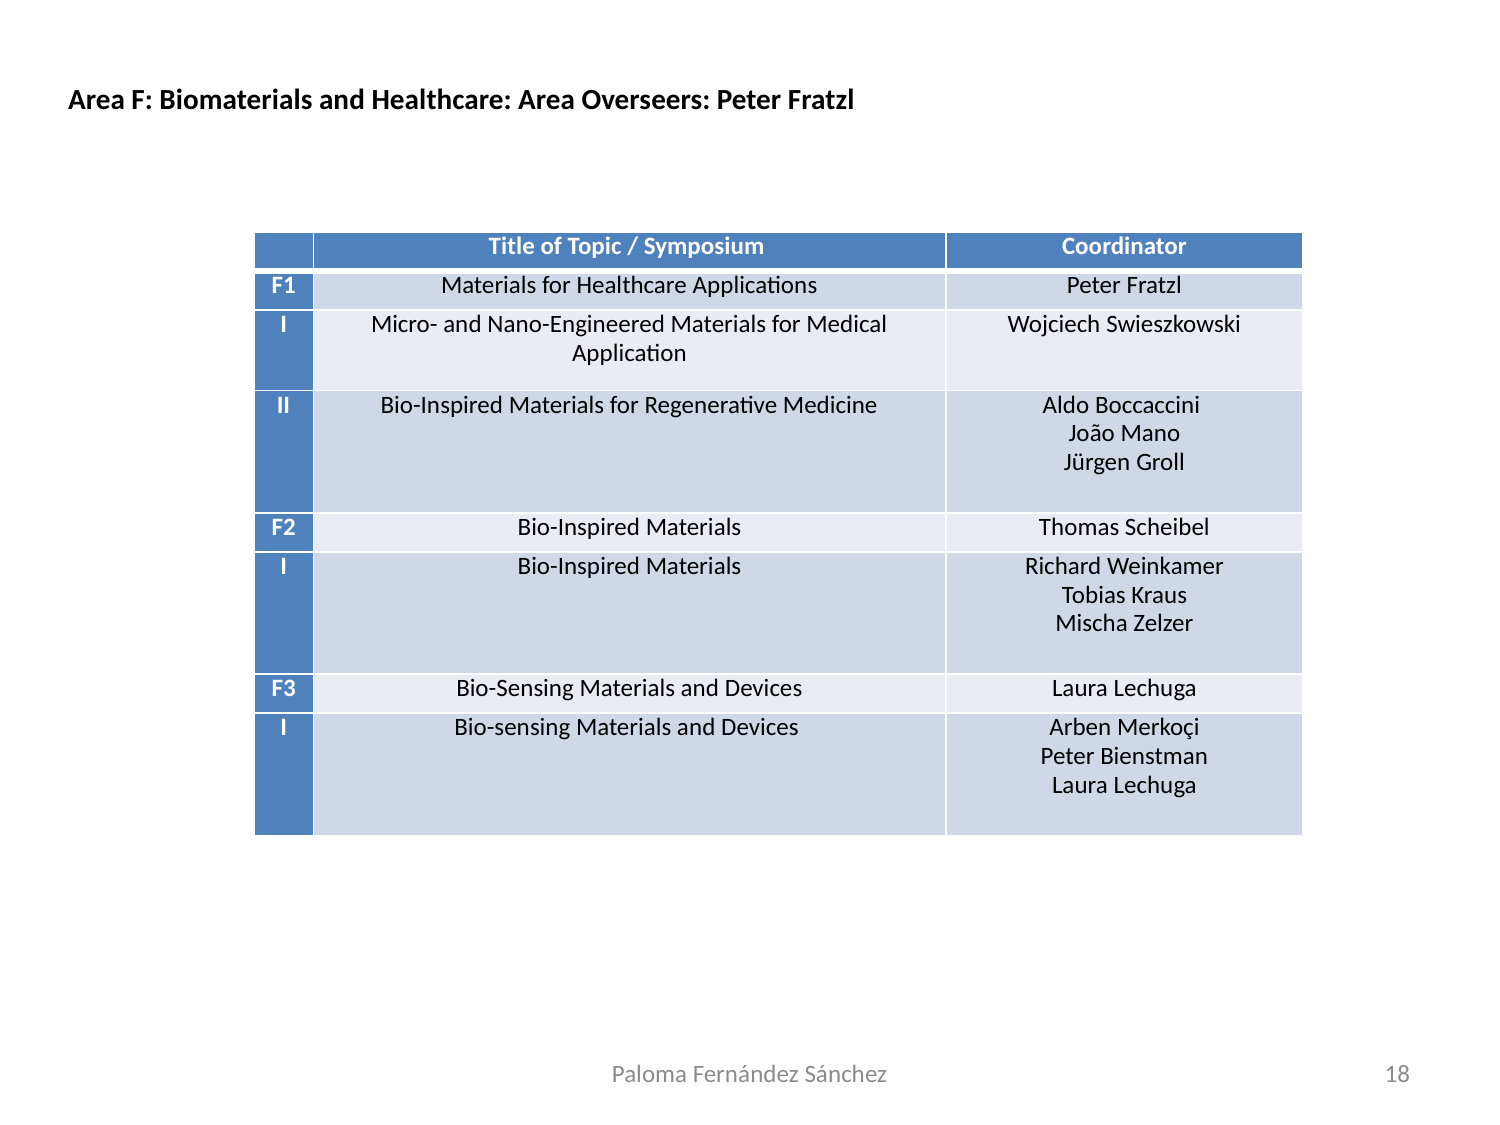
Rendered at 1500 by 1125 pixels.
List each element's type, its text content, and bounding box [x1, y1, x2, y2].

table_cell Bio-sensing Materials and Devices [314, 714, 945, 835]
table_cell I [255, 714, 313, 835]
text_box Area F: Biomaterials and Healthcare: Area Overseers: Peter Fratzl [53, 72, 891, 168]
table_cell Bio-Sensing Materials and Devices [314, 675, 945, 712]
table_cell Laura Lechuga [947, 675, 1302, 712]
table_cell Bio-Inspired Materials [314, 514, 945, 551]
slide_number 18 [1074, 1042, 1425, 1103]
table_header Title of Topic / Symposium [314, 233, 945, 268]
table_header [255, 233, 313, 268]
table_cell II [255, 391, 313, 512]
table_header Coordinator [947, 233, 1302, 268]
table_cell Arben Merkoçi Peter Bienstman Laura Lechuga [947, 714, 1302, 835]
table_cell I [255, 553, 313, 673]
footer Paloma Fernández Sánchez [512, 1042, 988, 1103]
table_cell Thomas Scheibel [947, 514, 1302, 551]
table_cell Bio-Inspired Materials [314, 553, 945, 673]
table_cell Micro- and Nano-Engineered Materials for Medical Application [314, 311, 945, 390]
table_cell F3 [255, 675, 313, 712]
table_cell Richard Weinkamer Tobias Kraus Mischa Zelzer [947, 553, 1302, 673]
table_cell Materials for Healthcare Applications [314, 274, 945, 309]
table_cell Aldo Boccaccini João Mano Jürgen Groll [947, 391, 1302, 512]
table_cell Peter Fratzl [947, 274, 1302, 309]
table_cell Wojciech Swieszkowski [947, 311, 1302, 390]
table_cell F1 [255, 274, 313, 309]
table_cell Bio-Inspired Materials for Regenerative Medicine [314, 391, 945, 512]
table_cell I [255, 311, 313, 390]
table_cell F2 [255, 514, 313, 551]
